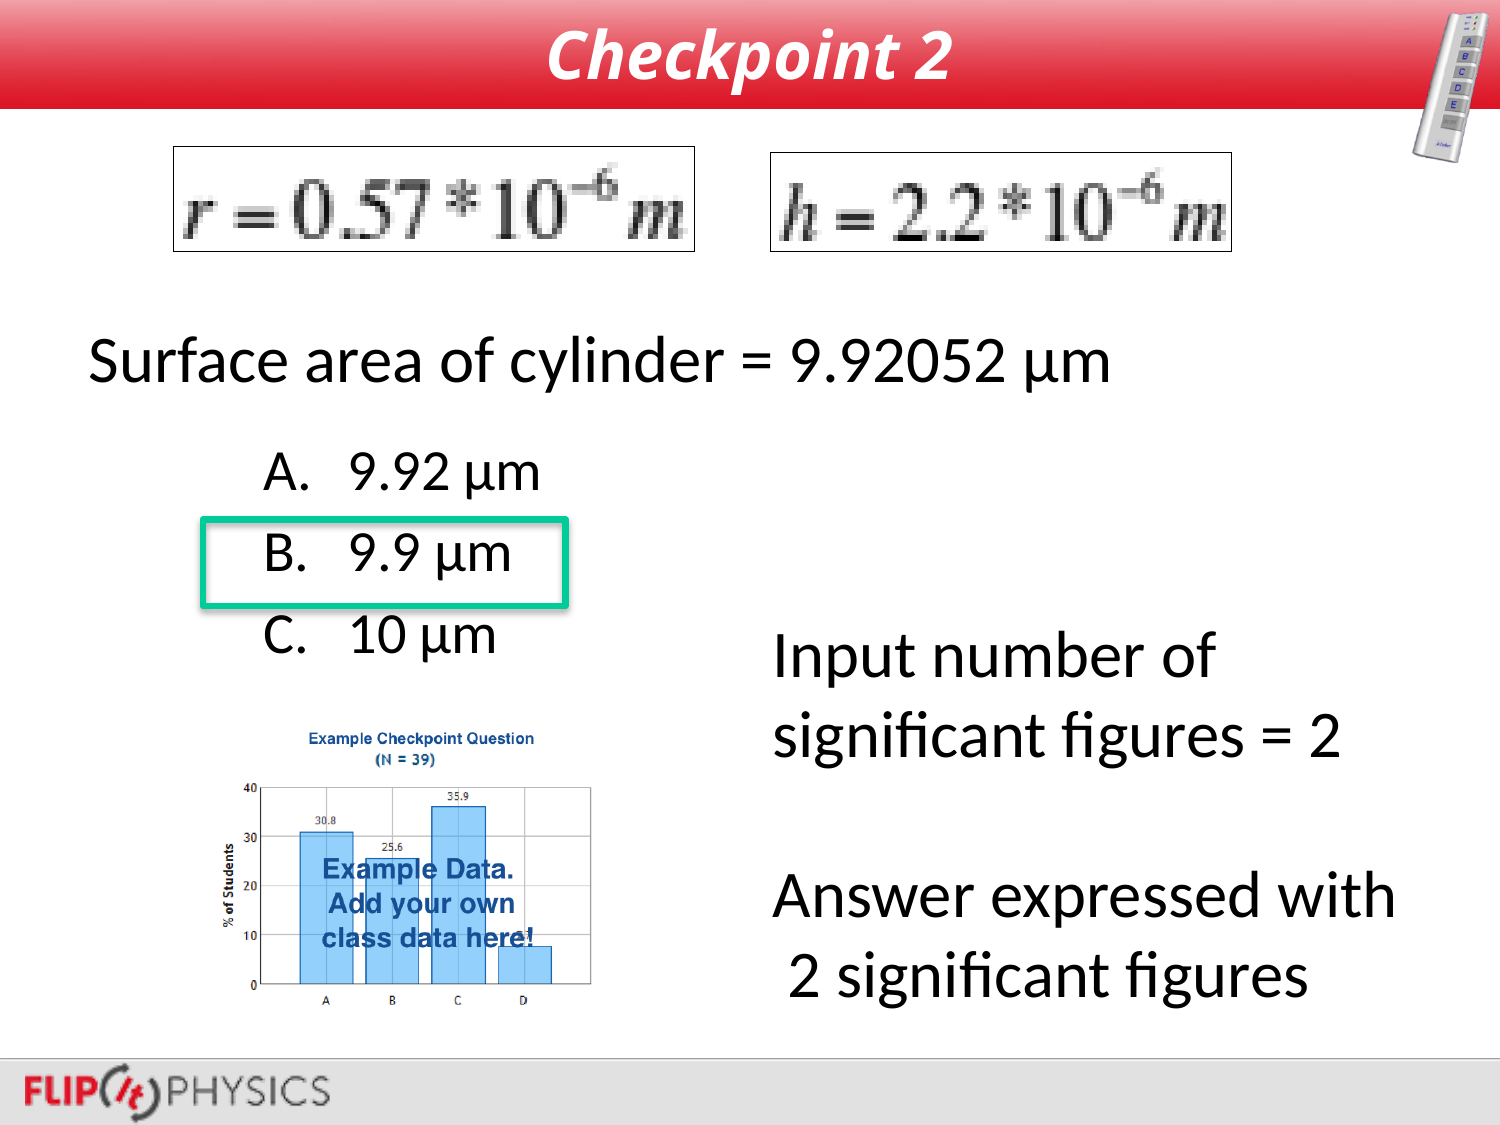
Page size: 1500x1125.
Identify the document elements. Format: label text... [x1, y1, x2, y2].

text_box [172, 145, 695, 252]
text_box Input number of significant figures = 2 Answer expressed with 2 significant figures [757, 603, 1428, 1018]
list 9.92 μm 9.9 μm 10 μm [173, 146, 1232, 1005]
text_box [770, 151, 1232, 252]
text_box [202, 519, 566, 607]
picture [0, 1058, 1500, 1125]
text_box Surface area of cylinder = 9.92052 μm [73, 308, 173, 404]
picture [0, 0, 1500, 163]
title Checkpoint 2 [75, 15, 1425, 91]
picture [202, 719, 607, 1023]
